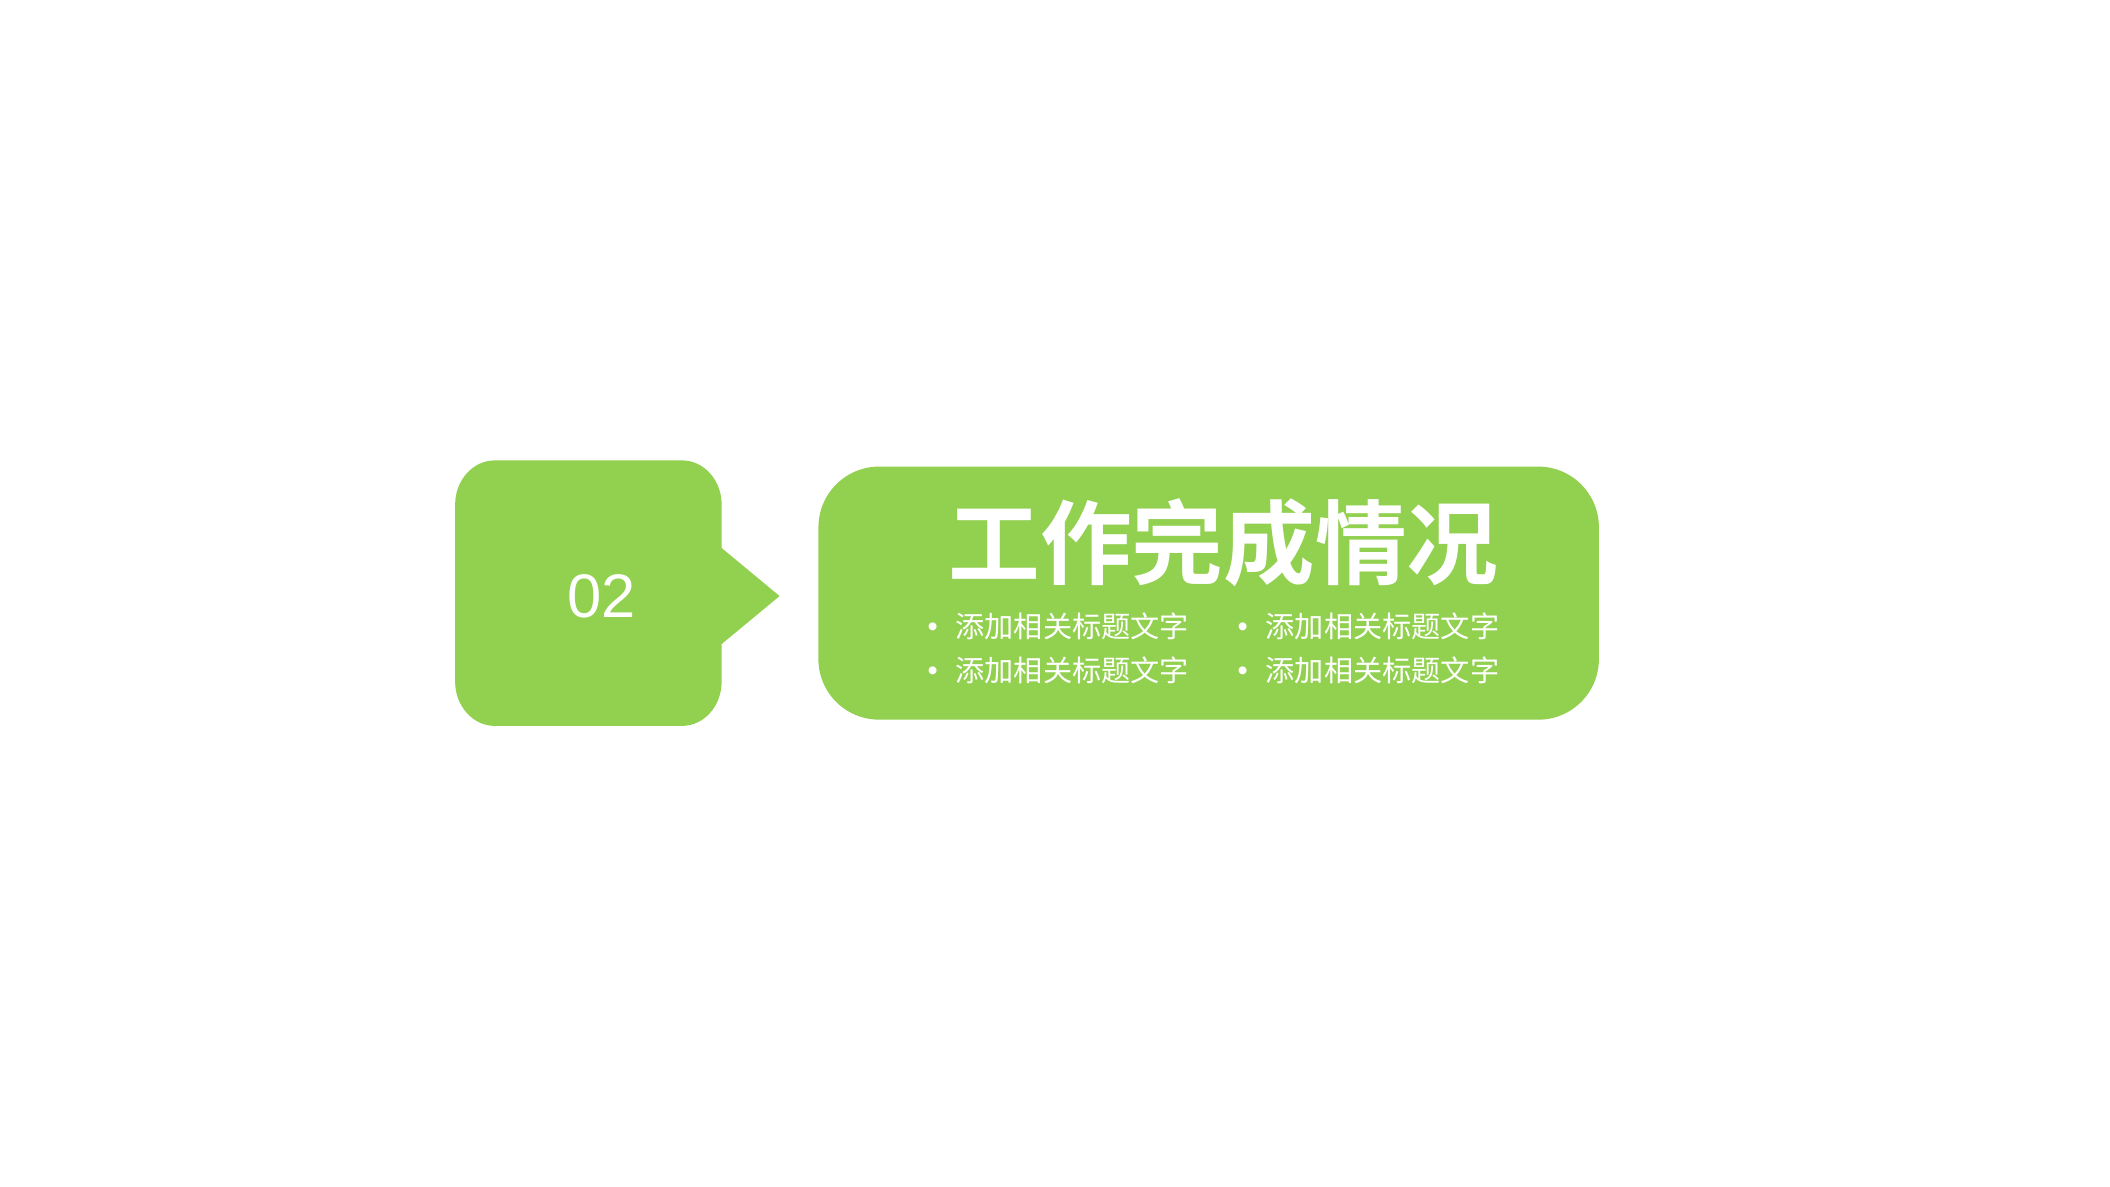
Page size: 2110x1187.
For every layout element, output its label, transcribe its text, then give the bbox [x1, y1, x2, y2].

text_box [818, 466, 1599, 720]
text_box 工作完成情况 [948, 485, 1526, 596]
text_box 添加相关标题文字 [927, 652, 1190, 688]
text_box 02 [455, 460, 780, 726]
text_box 添加相关标题文字 [1237, 652, 1500, 688]
text_box 添加相关标题文字 [1237, 608, 1500, 644]
text_box 添加相关标题文字 [927, 608, 1190, 644]
